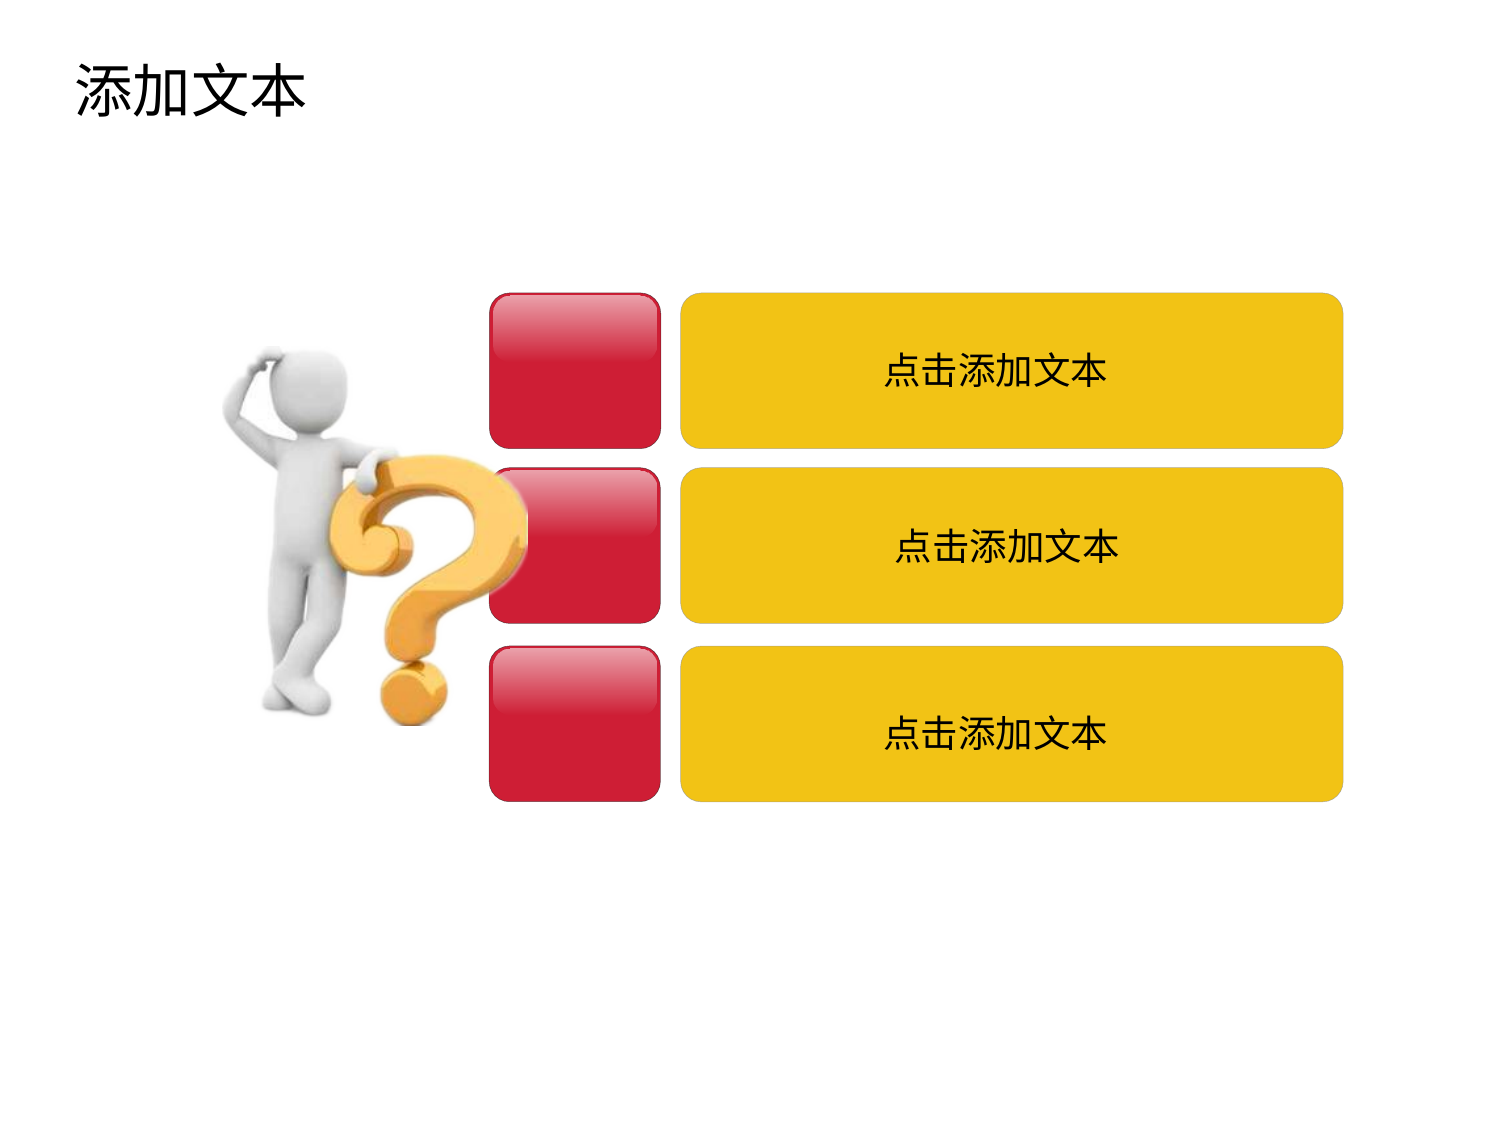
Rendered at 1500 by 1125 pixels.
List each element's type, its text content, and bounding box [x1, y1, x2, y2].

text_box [222, 292, 1344, 803]
text_box 添加文本 [60, 46, 323, 132]
